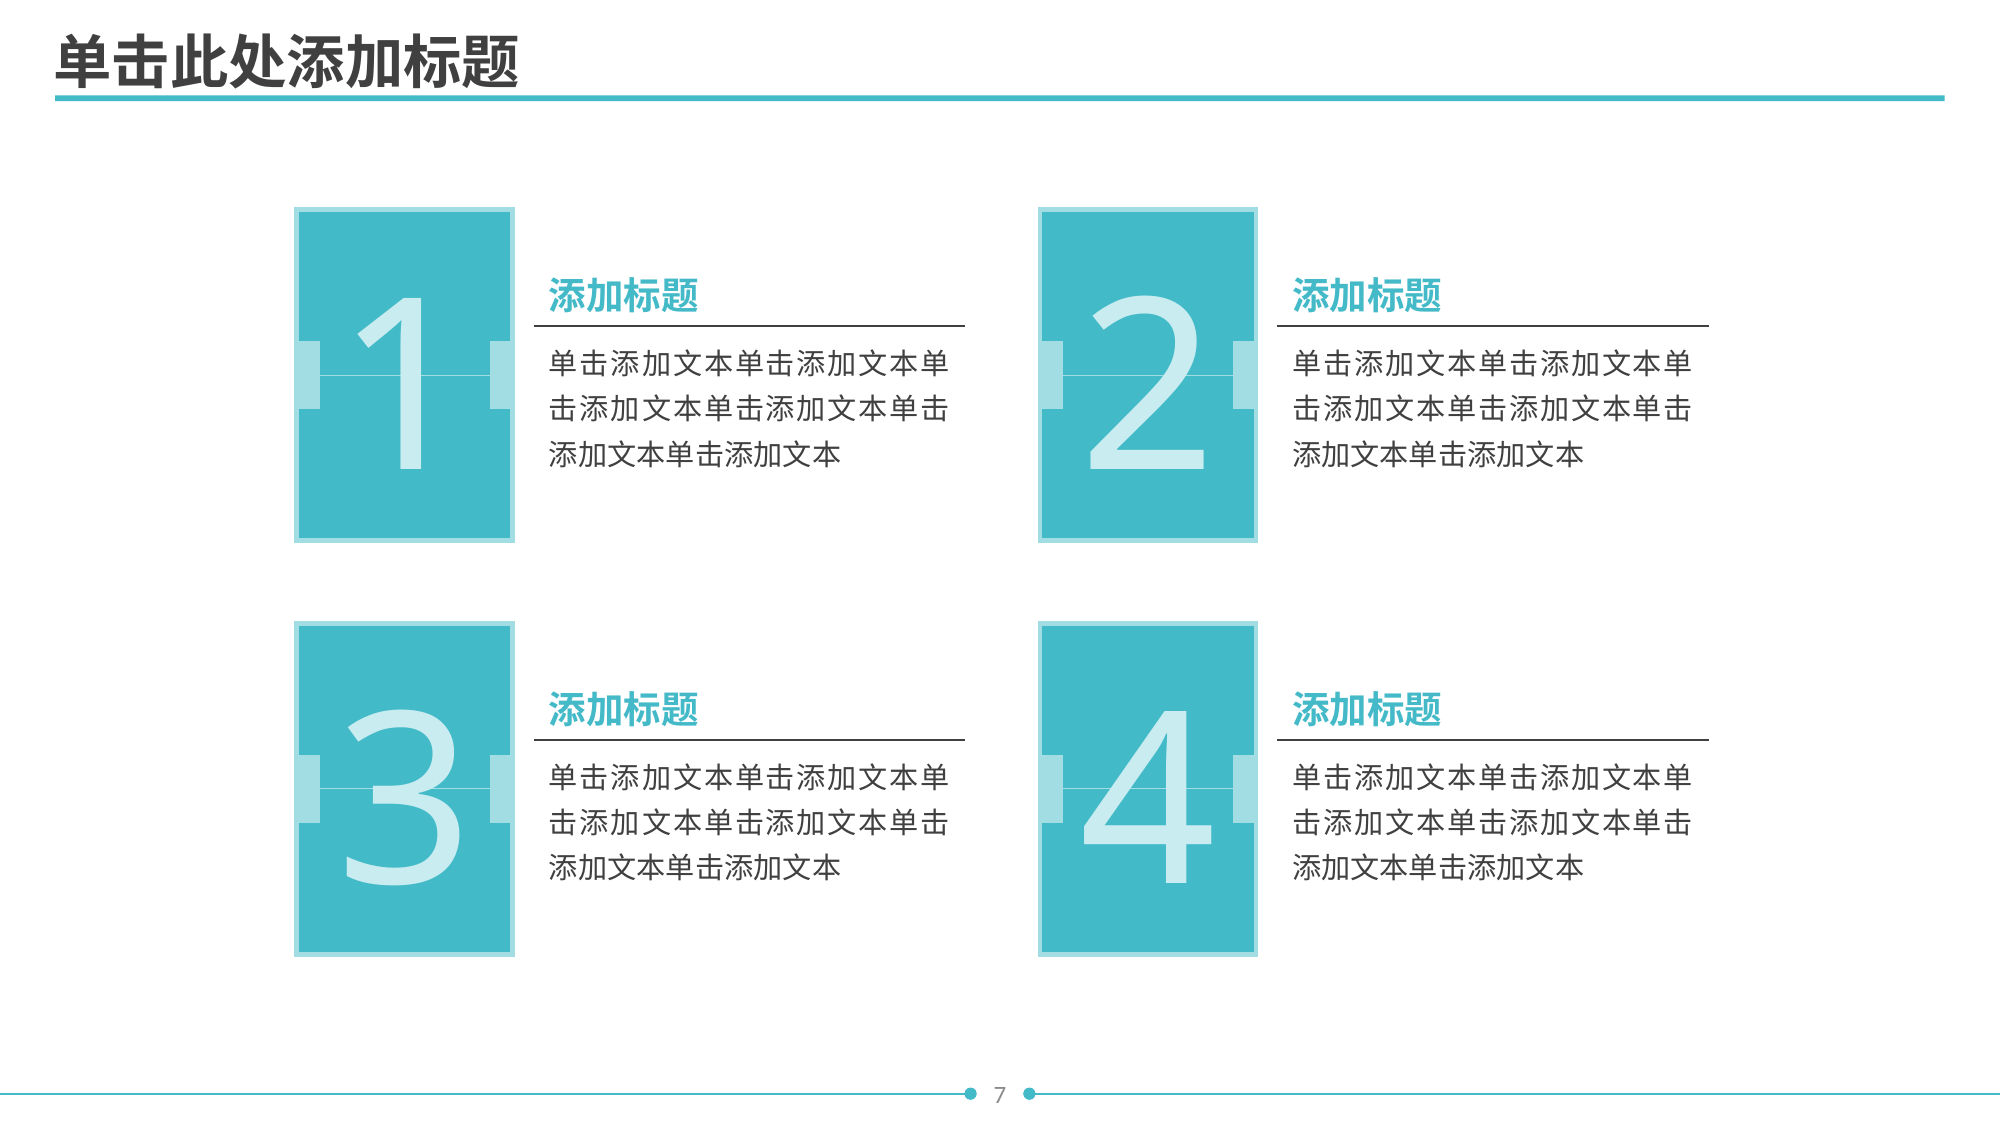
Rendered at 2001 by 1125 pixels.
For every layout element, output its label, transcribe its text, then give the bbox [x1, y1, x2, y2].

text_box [1039, 209, 1256, 541]
text_box 单击此处添加标题 [39, 26, 1174, 104]
slide_number 7 [774, 1063, 1225, 1124]
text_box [296, 209, 513, 541]
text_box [296, 623, 513, 955]
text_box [1277, 683, 1709, 895]
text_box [1039, 623, 1256, 955]
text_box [1277, 269, 1709, 481]
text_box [534, 683, 966, 895]
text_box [534, 269, 966, 476]
